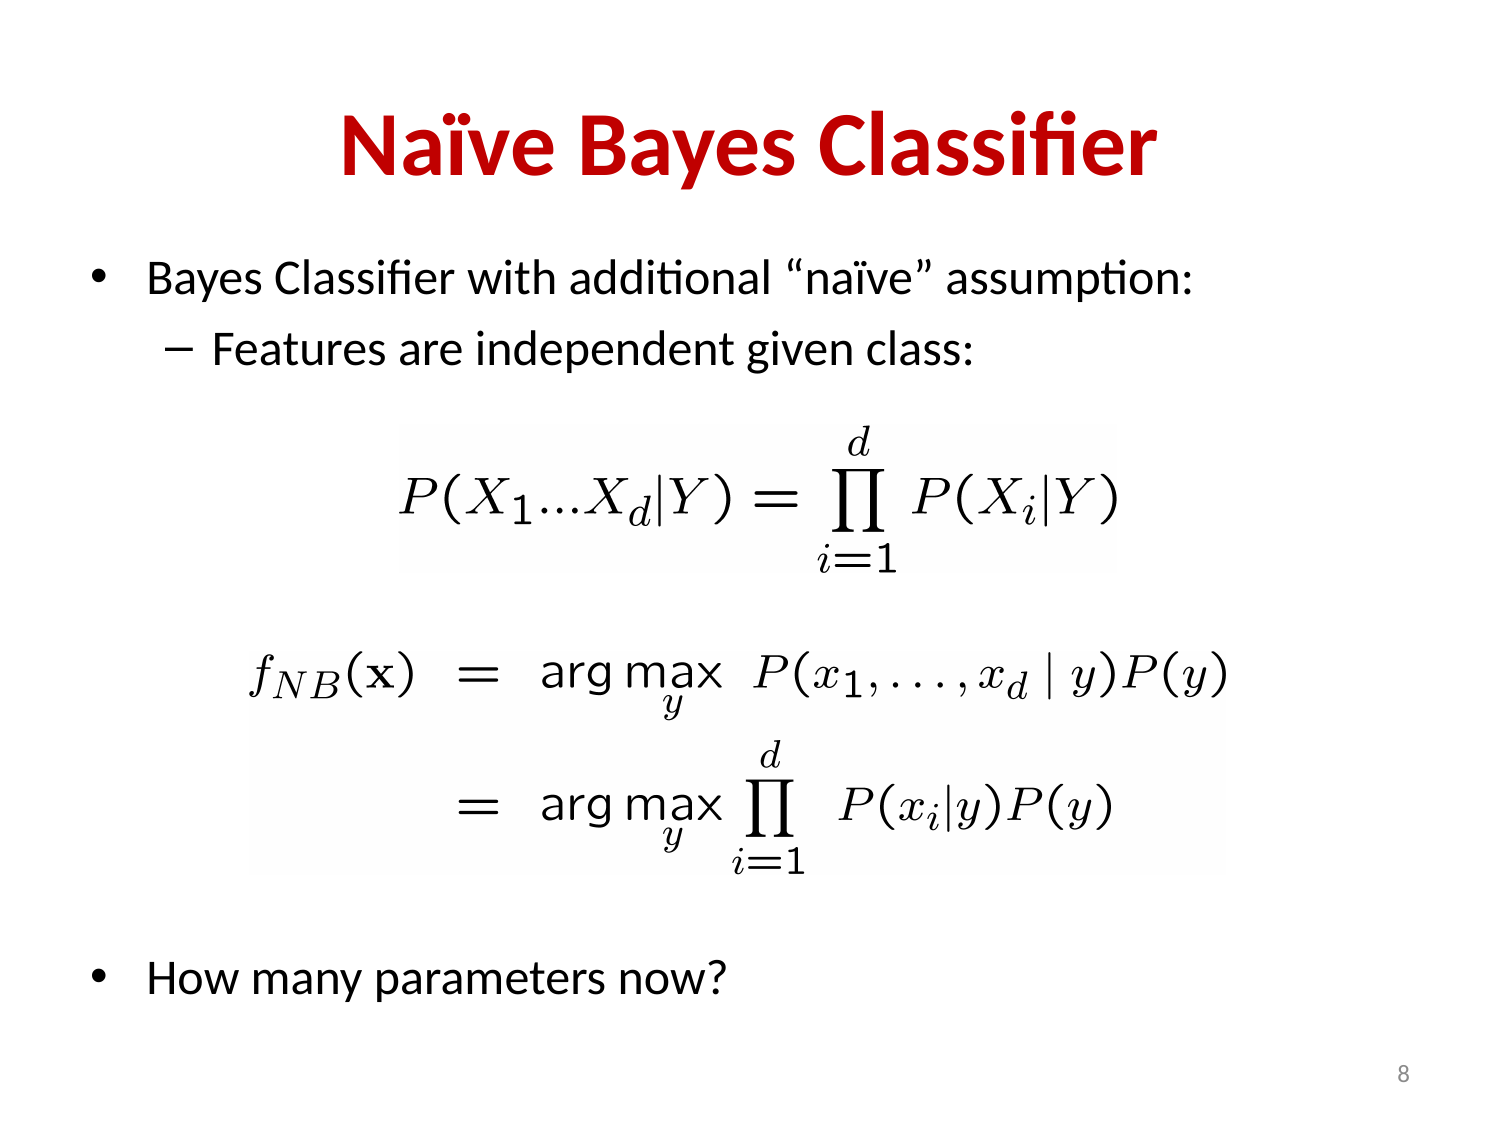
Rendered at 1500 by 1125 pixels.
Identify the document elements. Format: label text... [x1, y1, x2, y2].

picture [249, 651, 1226, 876]
picture [399, 424, 1117, 573]
text_box Bayes Classifier with additional “naïve” assumption: Features are independent given class: How many parameters now? [74, 237, 1425, 1100]
title Naïve Bayes Classifier [75, 45, 1425, 233]
